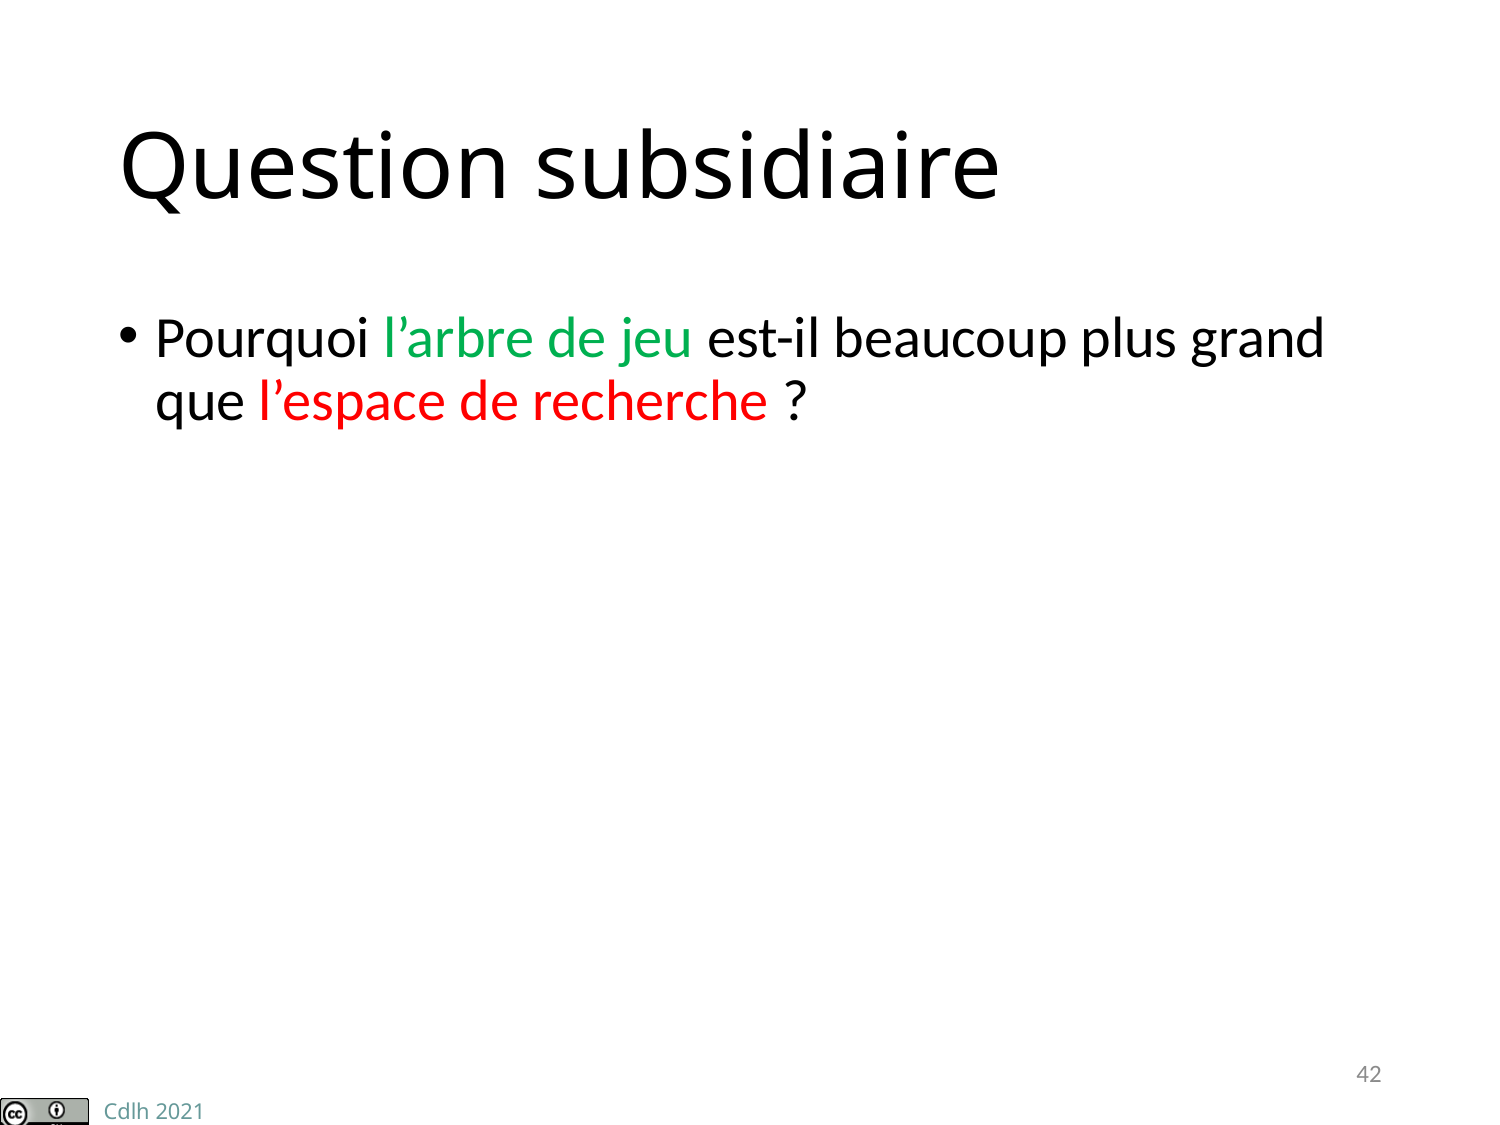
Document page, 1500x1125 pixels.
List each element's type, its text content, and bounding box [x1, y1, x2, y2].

picture [0, 1098, 89, 1125]
list Pourquoi l’arbre de jeu est-il beaucoup plus grand que l’espace de recherche ? [103, 299, 1397, 1014]
slide_number 42 [1059, 1042, 1397, 1103]
title Question subsidiaire [103, 59, 1397, 278]
